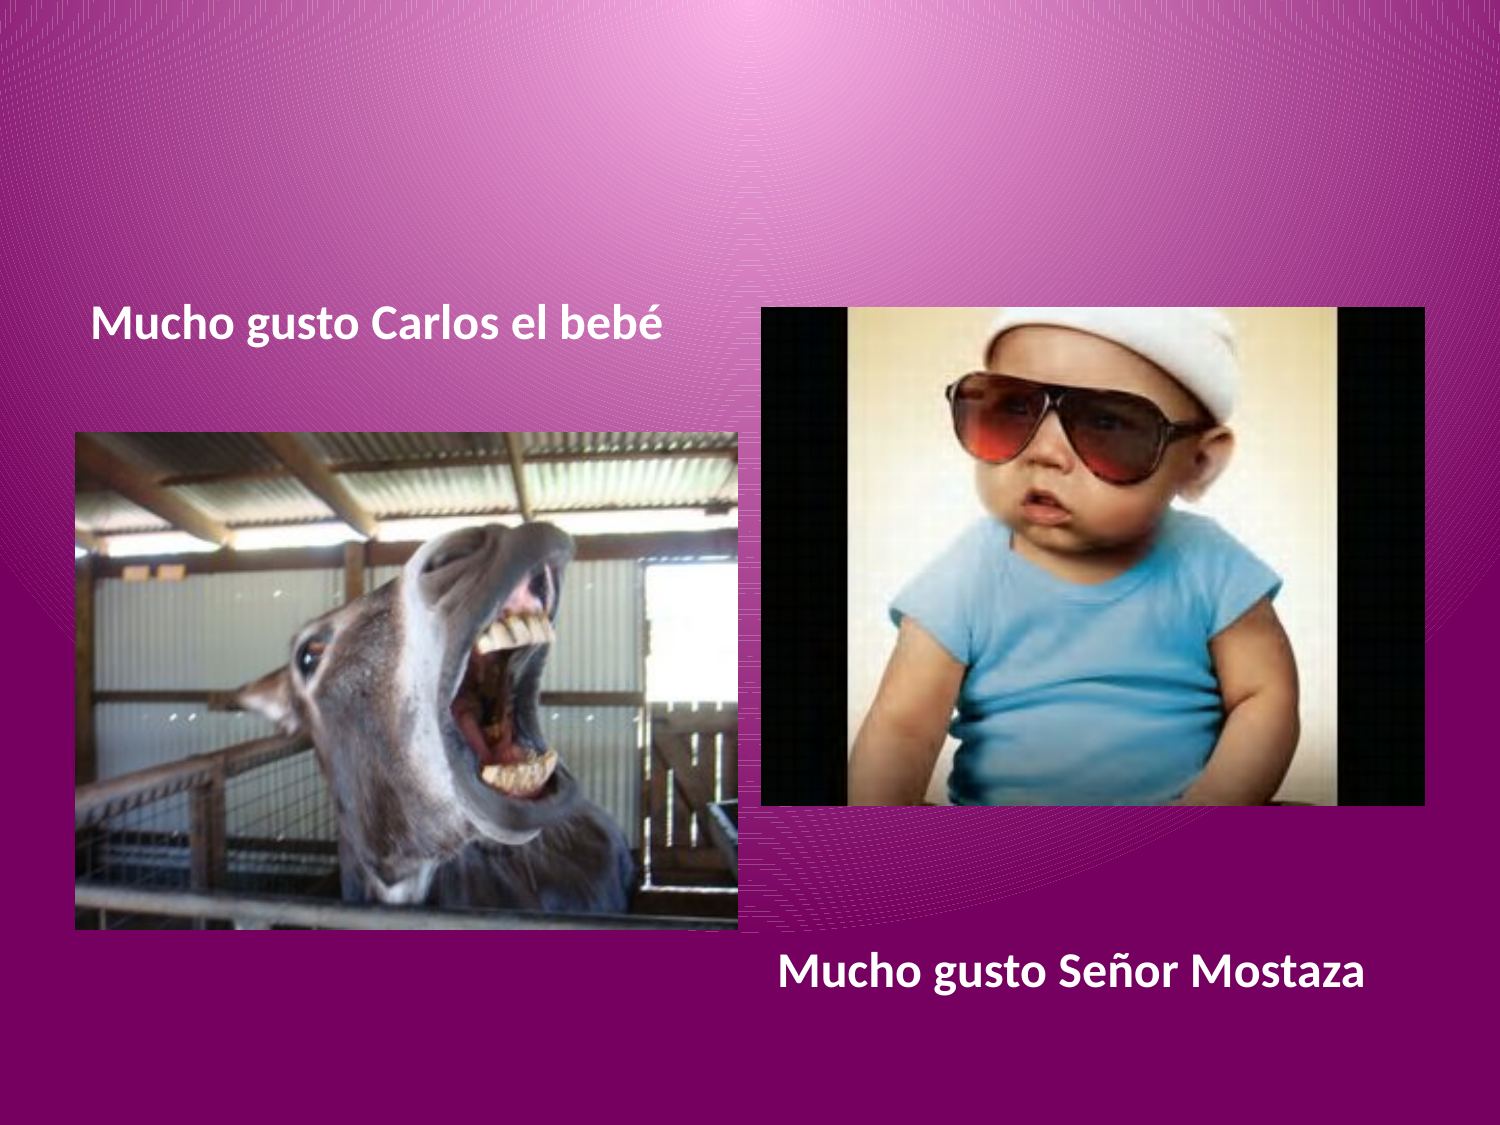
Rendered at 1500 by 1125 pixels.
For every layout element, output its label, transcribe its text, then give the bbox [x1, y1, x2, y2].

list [761, 232, 1426, 881]
list Mucho gusto Carlos el bebé [75, 251, 738, 356]
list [74, 356, 738, 1006]
list Mucho gusto Señor Mostaza [761, 900, 1425, 1005]
